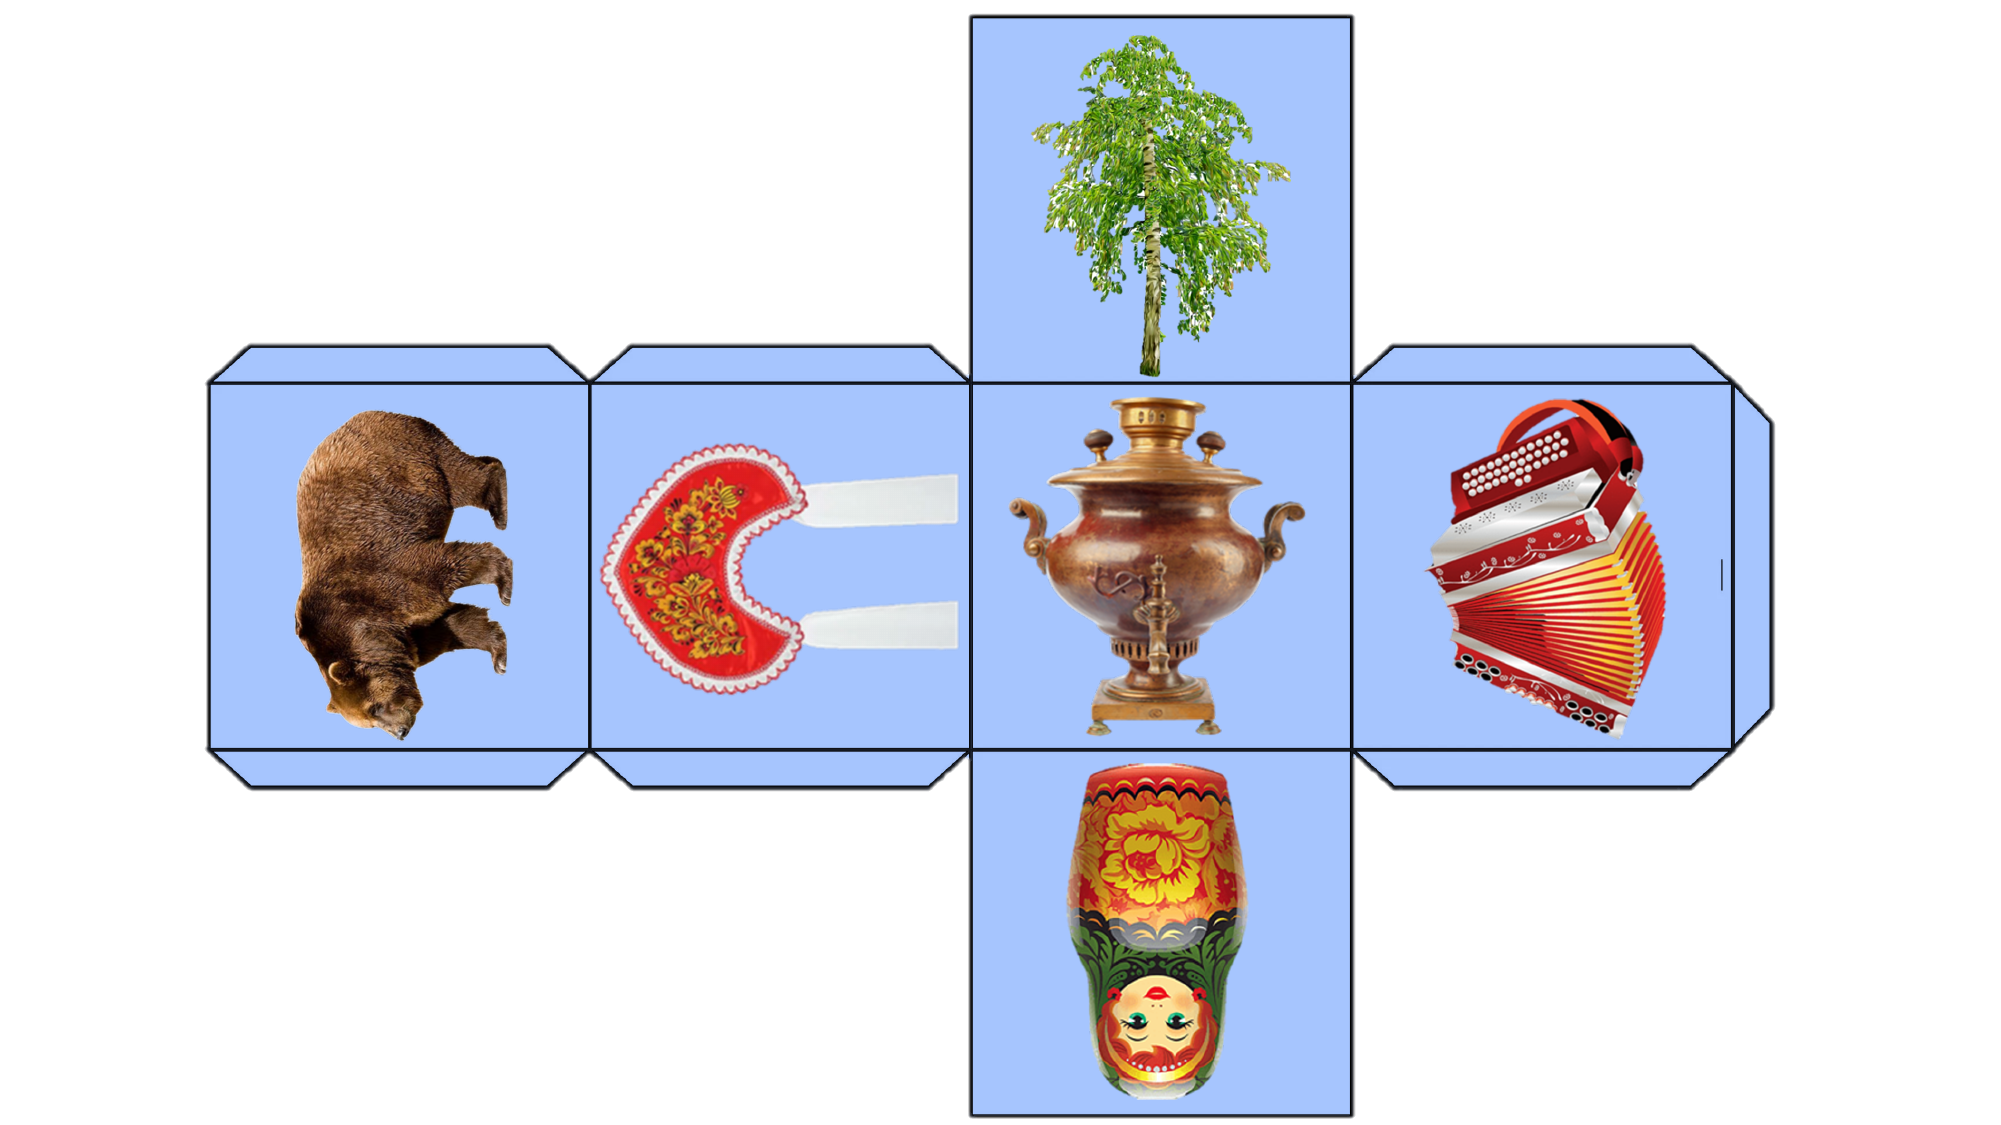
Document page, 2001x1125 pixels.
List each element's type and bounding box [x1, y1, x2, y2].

picture [119, 0, 1860, 1125]
